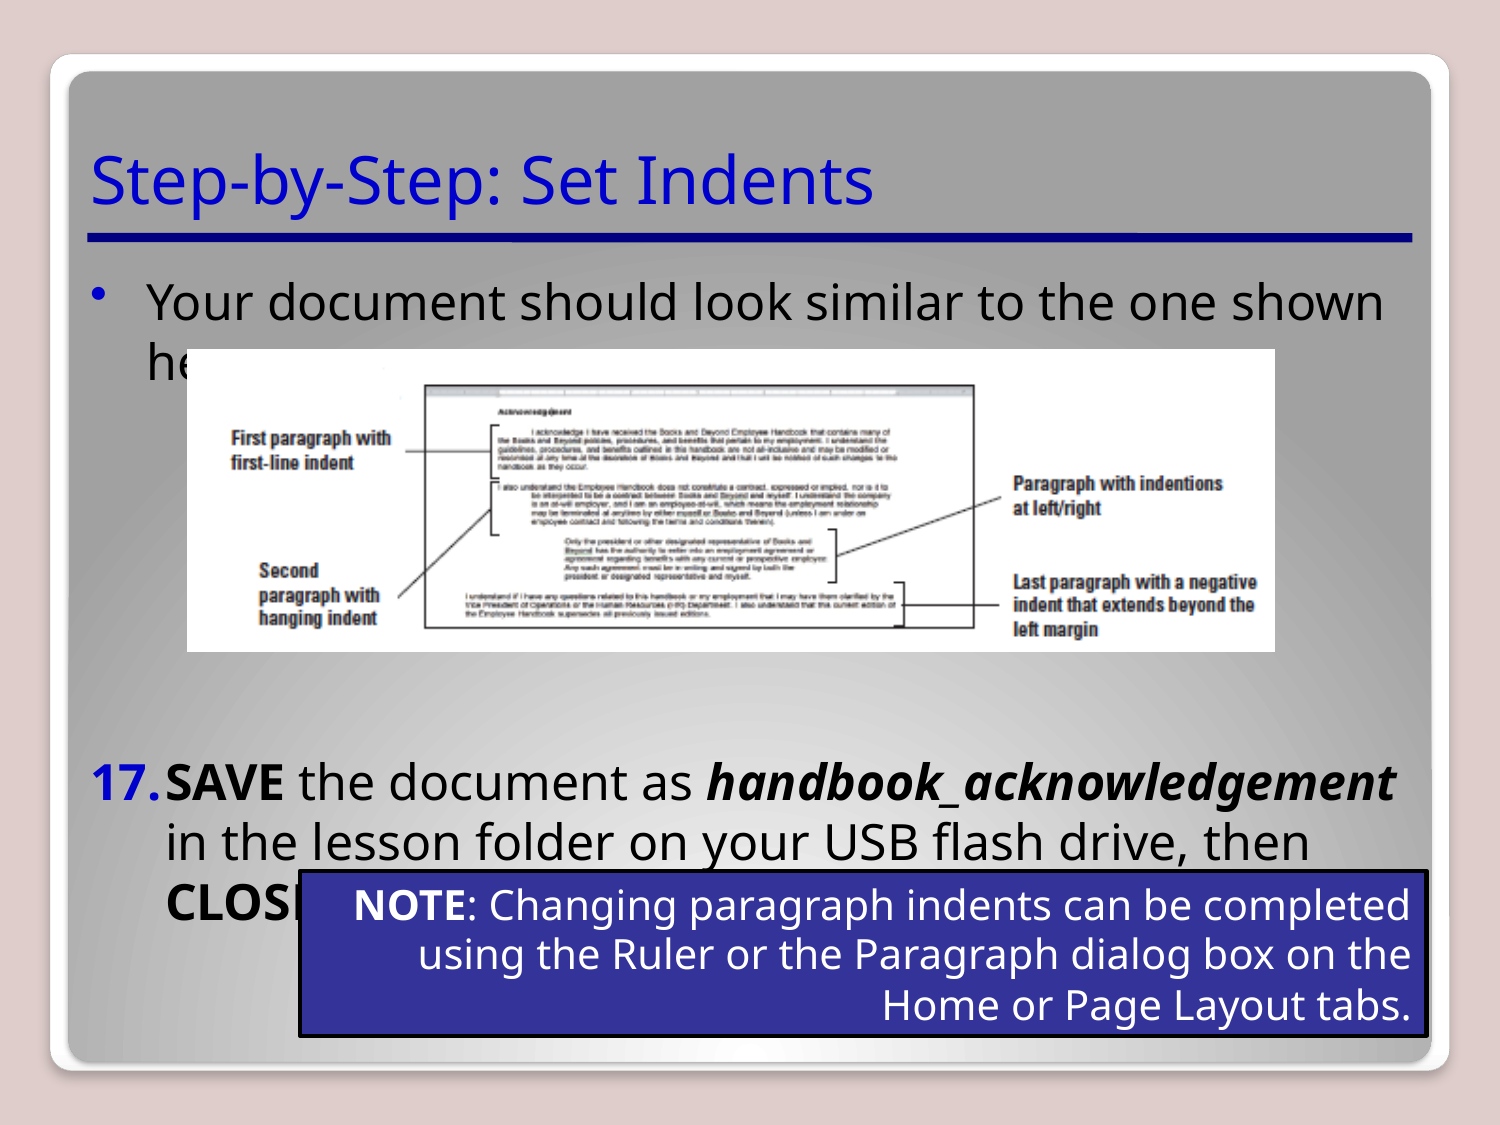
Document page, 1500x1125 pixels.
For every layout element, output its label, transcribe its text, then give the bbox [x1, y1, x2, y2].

title Step-by-Step: Set Indents [74, 74, 1426, 226]
picture [187, 349, 1276, 652]
list Your document should look similar to the one shown here. SAVE the document as handbook_acknowledgement in the lesson folder on your USB flash drive, then CLOSE it. [75, 262, 1425, 1063]
text_box NOTE: Changing paragraph indents can be completed using the Ruler or the Paragraph dialog box on the Home or Page Layout tabs. [298, 869, 1429, 1038]
